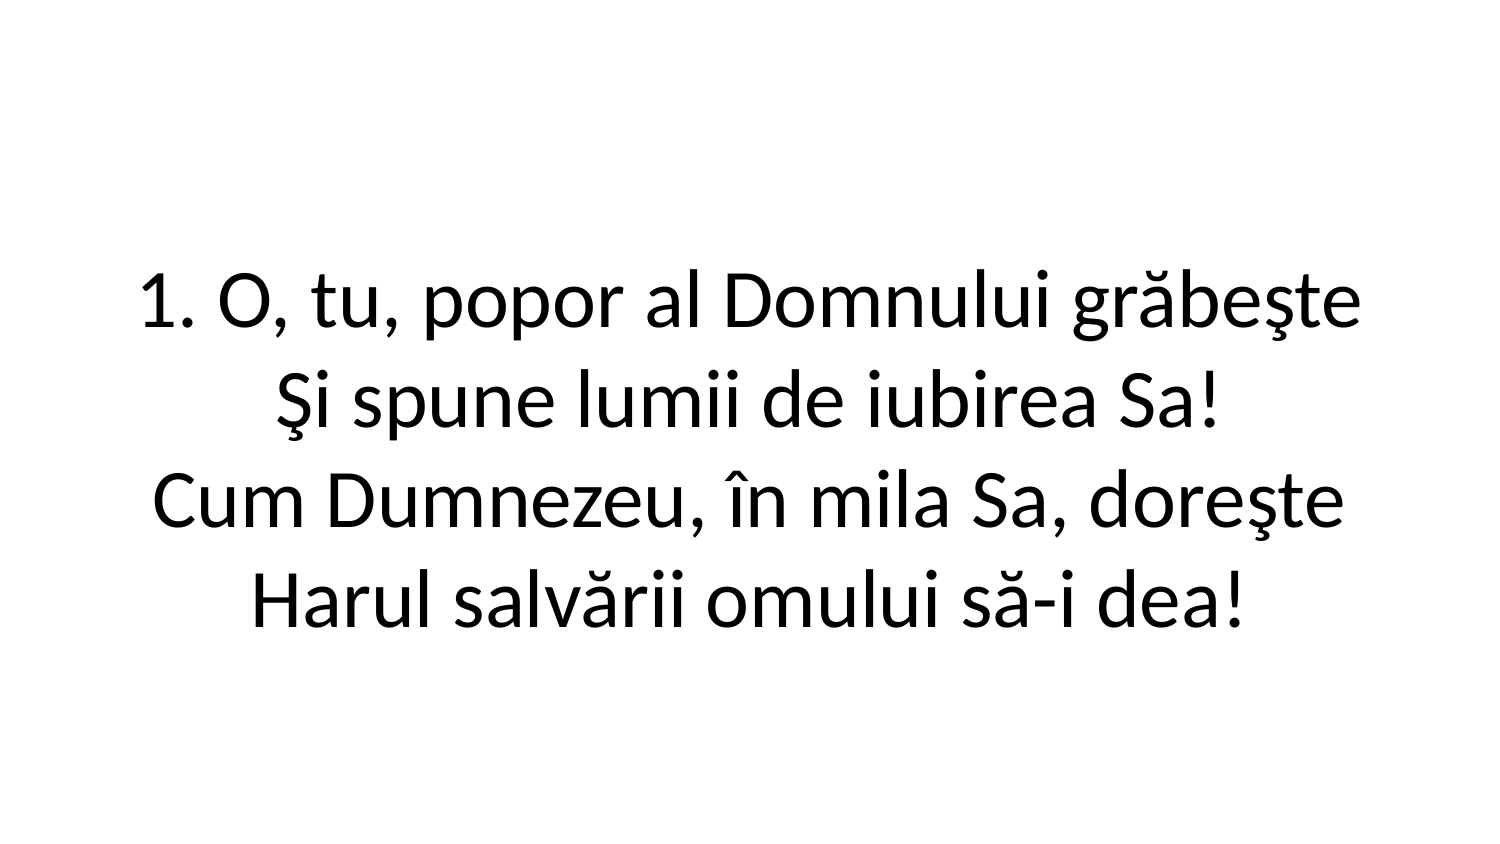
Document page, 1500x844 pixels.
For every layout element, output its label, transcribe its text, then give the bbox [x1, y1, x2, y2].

text_box 1. O, tu, popor al Domnului grăbeşte Şi spune lumii de iubirea Sa! Cum Dumnezeu, în mila Sa, doreşte Harul salvării omului să-i dea! [120, 192, 1380, 652]
